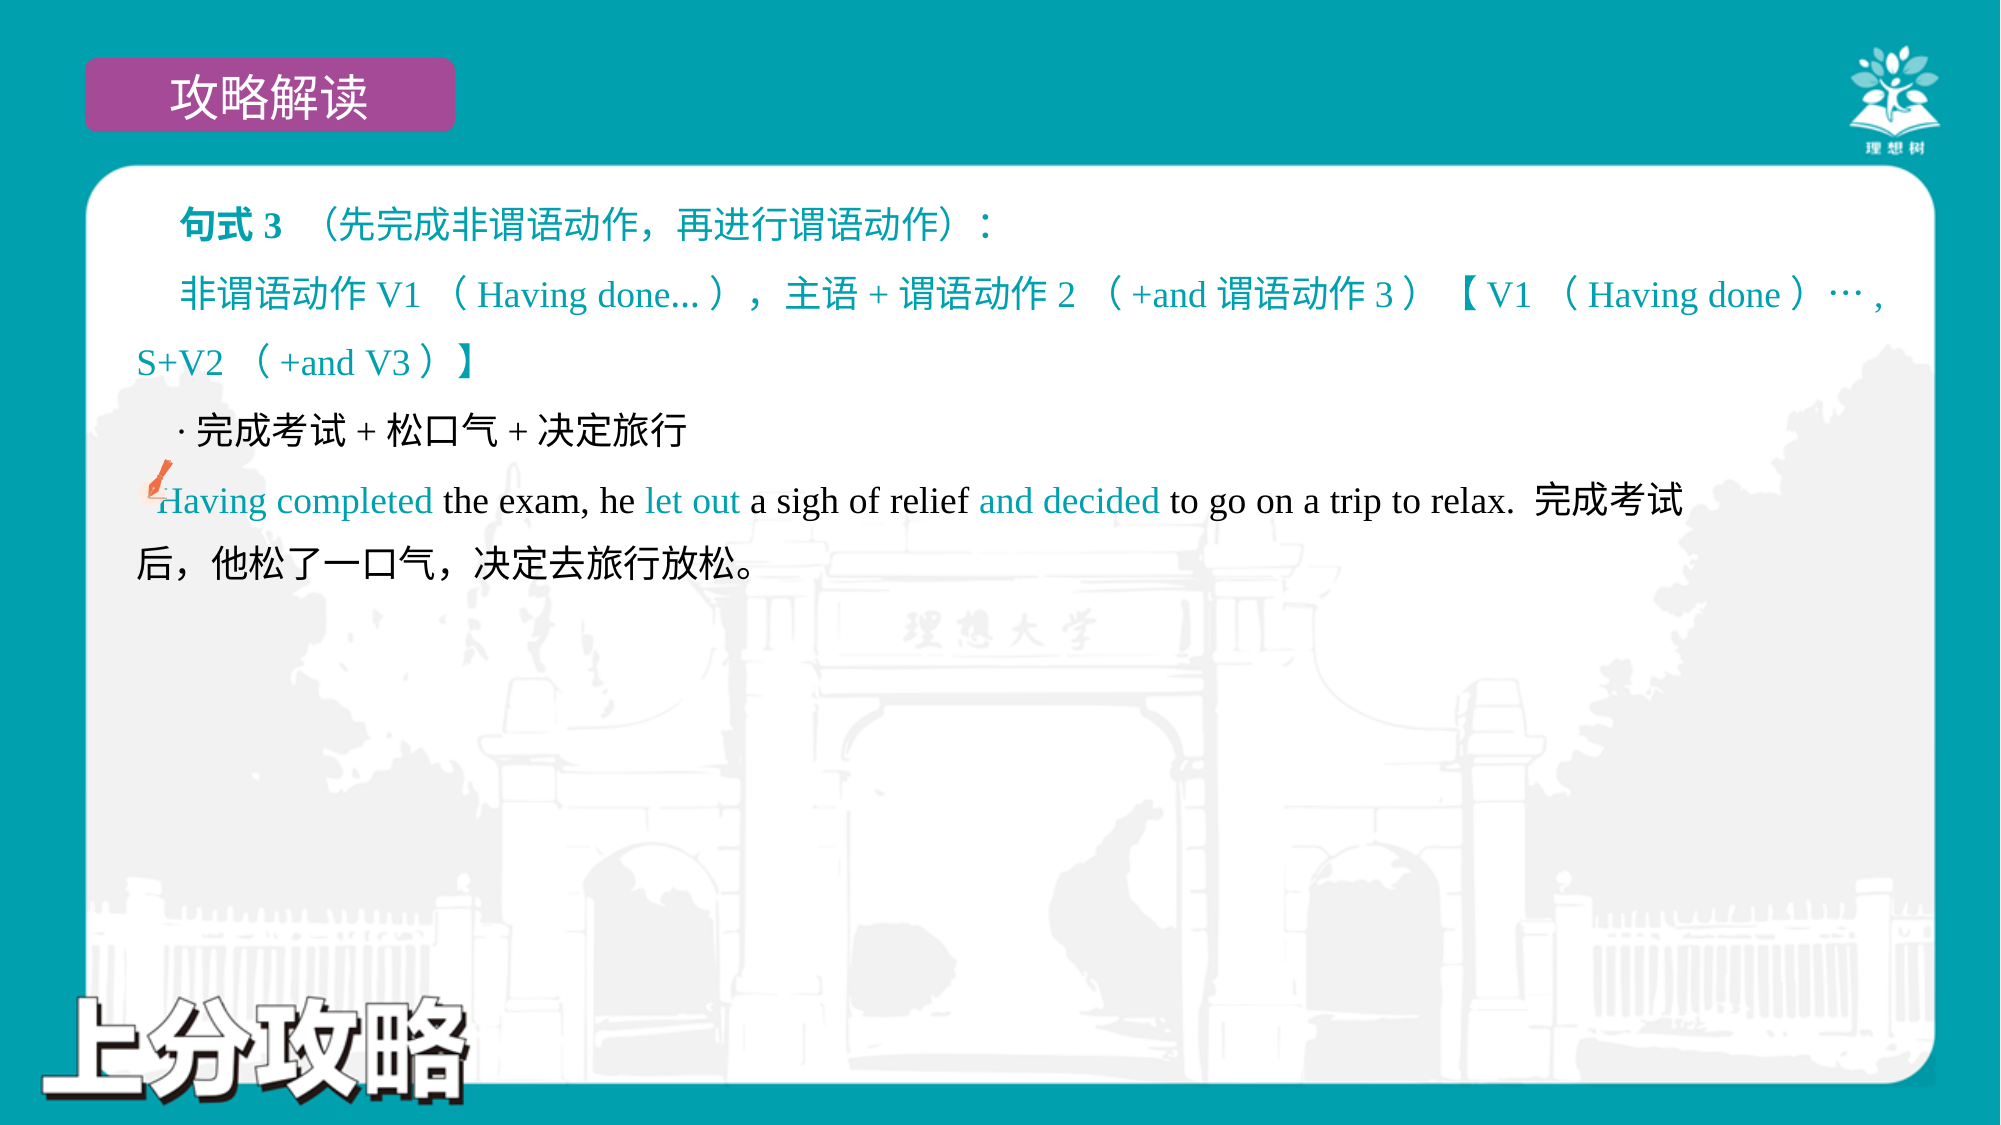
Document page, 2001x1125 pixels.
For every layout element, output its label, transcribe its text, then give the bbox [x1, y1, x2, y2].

text_box 句式3 （先完成非谓语动作，再进行谓语动作）： 非谓语动作V1（Having done…），主语+谓语动作2（+and谓语动作3）【V1（Having done）…, S+V2（+and V3）】 ·完成考试+松口气+决定旅行 Having completed the exam, he let out a sigh of relief and decided to go on a trip to relax. 完成考试 后，他松了一口气，决定去旅行放松。 [136, 177, 1865, 579]
picture [0, 0, 2000, 1125]
